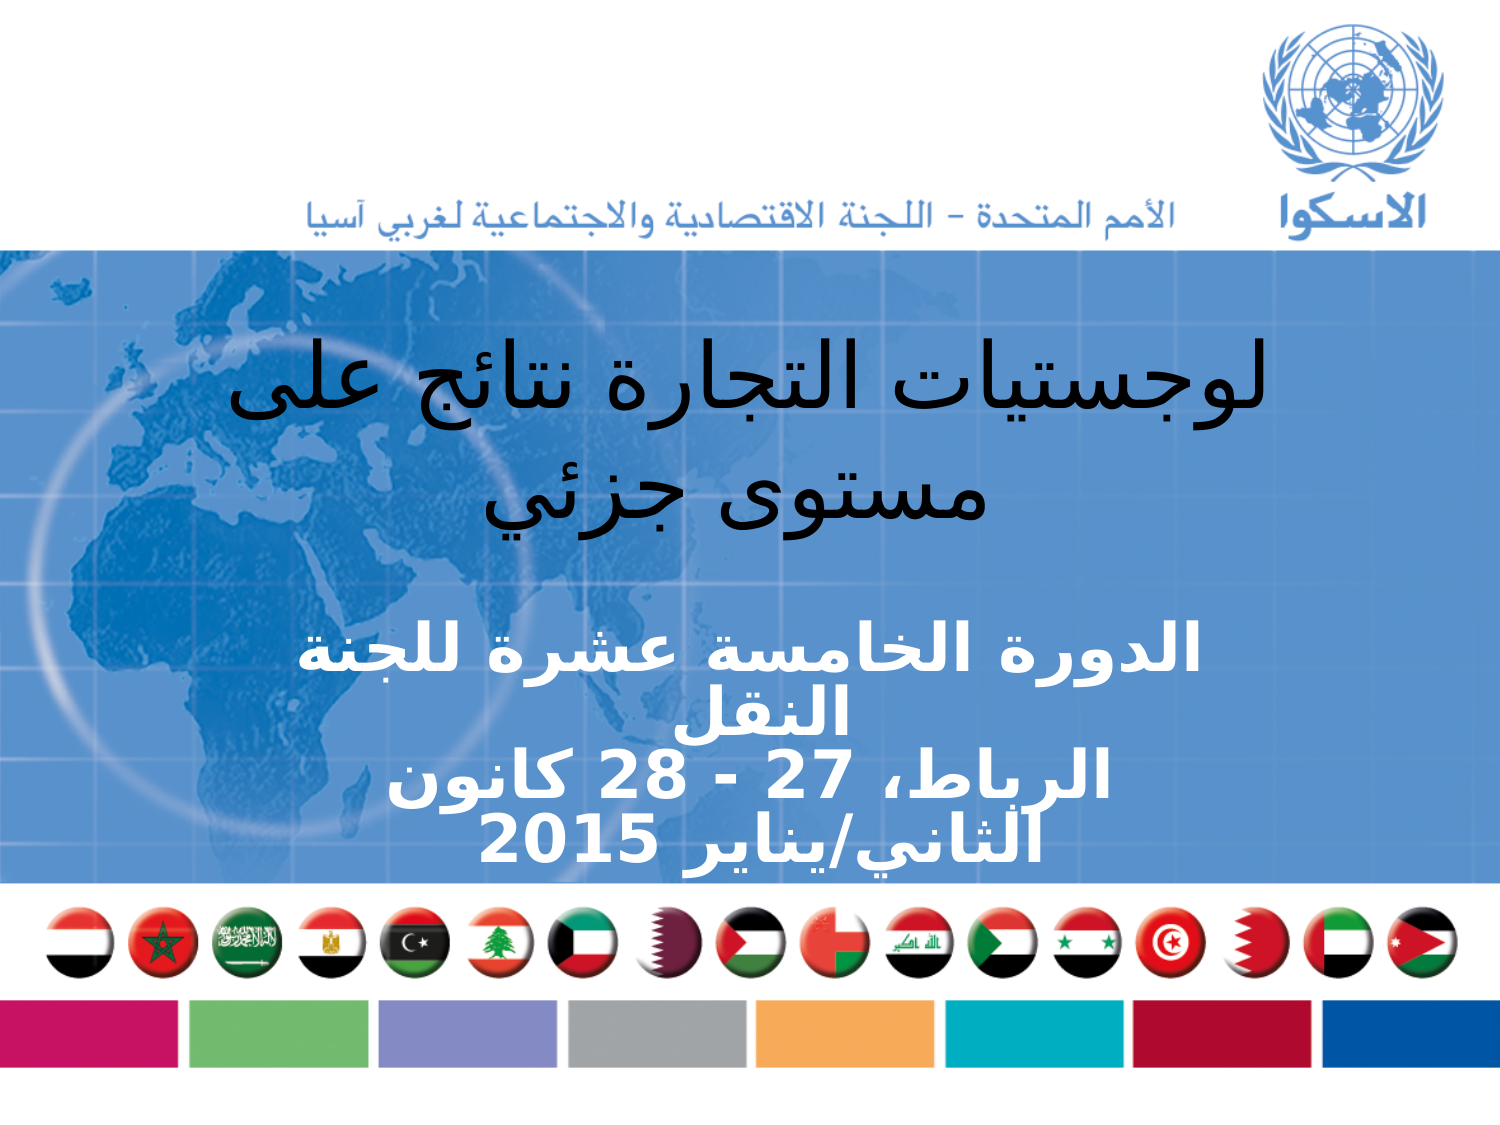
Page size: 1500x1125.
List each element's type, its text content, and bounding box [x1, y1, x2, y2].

title لوجستيات التجارة نتائج على مستوى جزئي [112, 200, 1388, 591]
picture [0, 0, 1500, 1125]
subtitle الدورة الخامسة عشرة للجنة النقل الرباط، 27 - 28 كانون الثاني/يناير 2015 [225, 512, 1275, 925]
